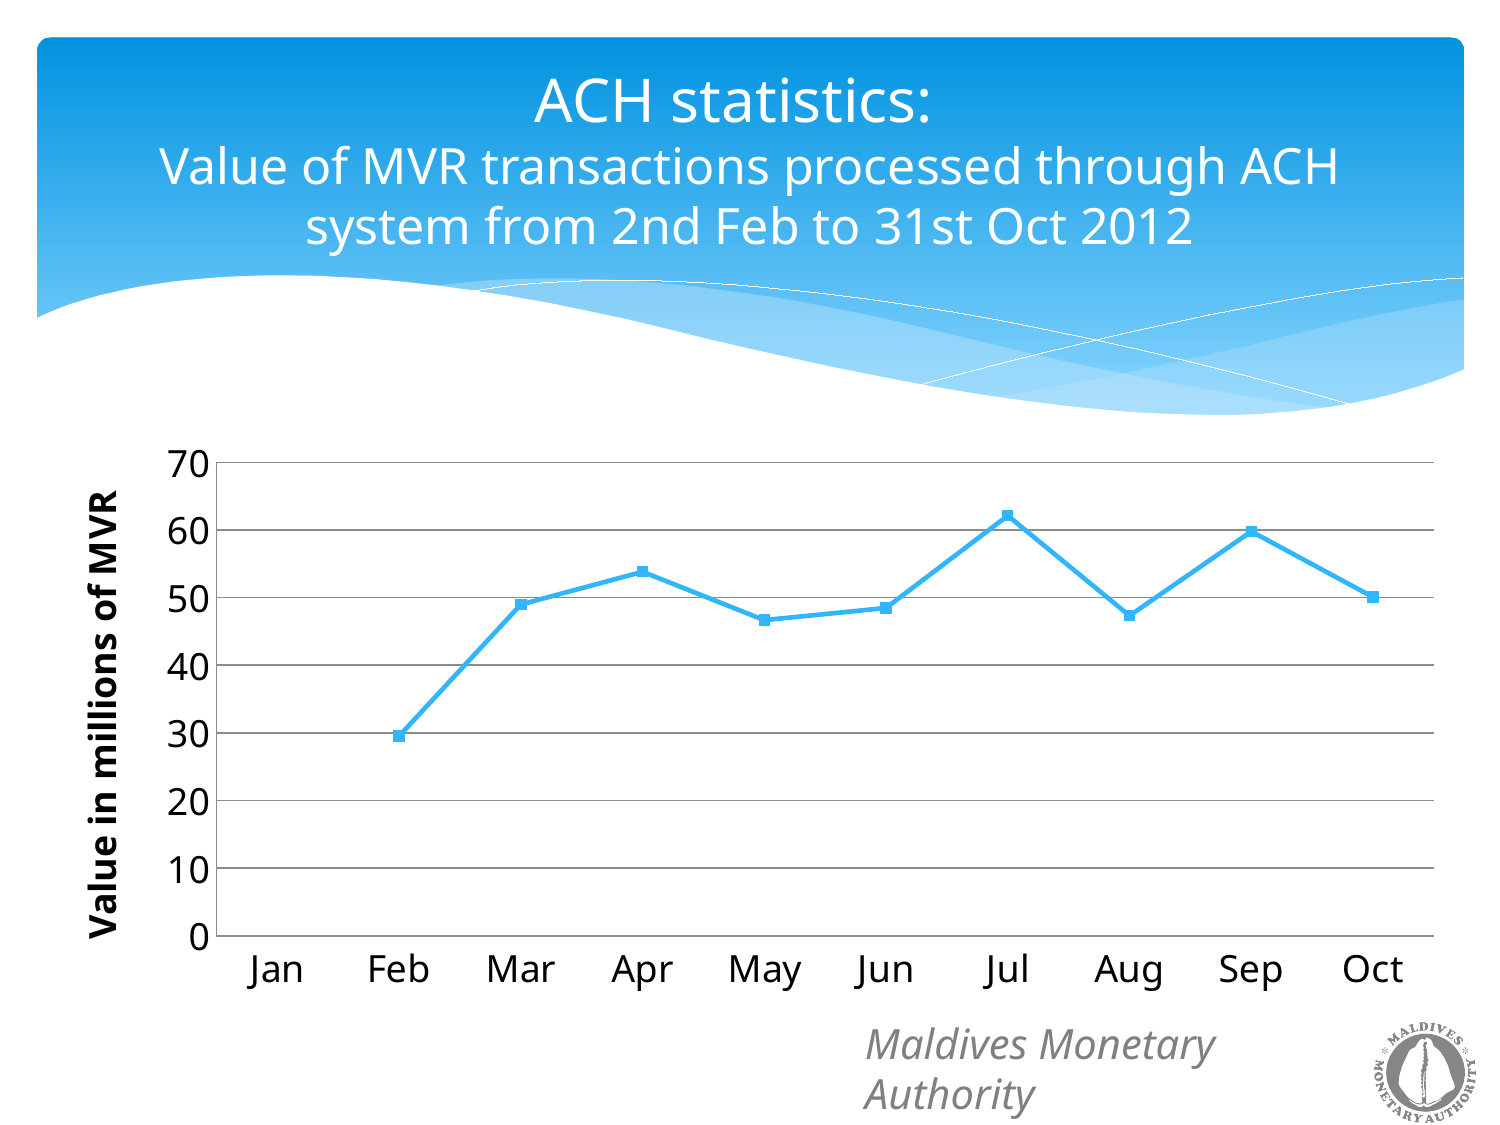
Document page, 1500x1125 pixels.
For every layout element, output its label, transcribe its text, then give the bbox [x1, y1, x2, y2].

chart [37, 424, 1463, 1006]
title ACH statistics: Value of MVR transactions processed through ACH system from 2nd Feb to 31st Oct 2012 [75, 55, 1425, 261]
picture [1374, 1022, 1476, 1123]
footer Maldives Monetary Authority [849, 1037, 1368, 1098]
